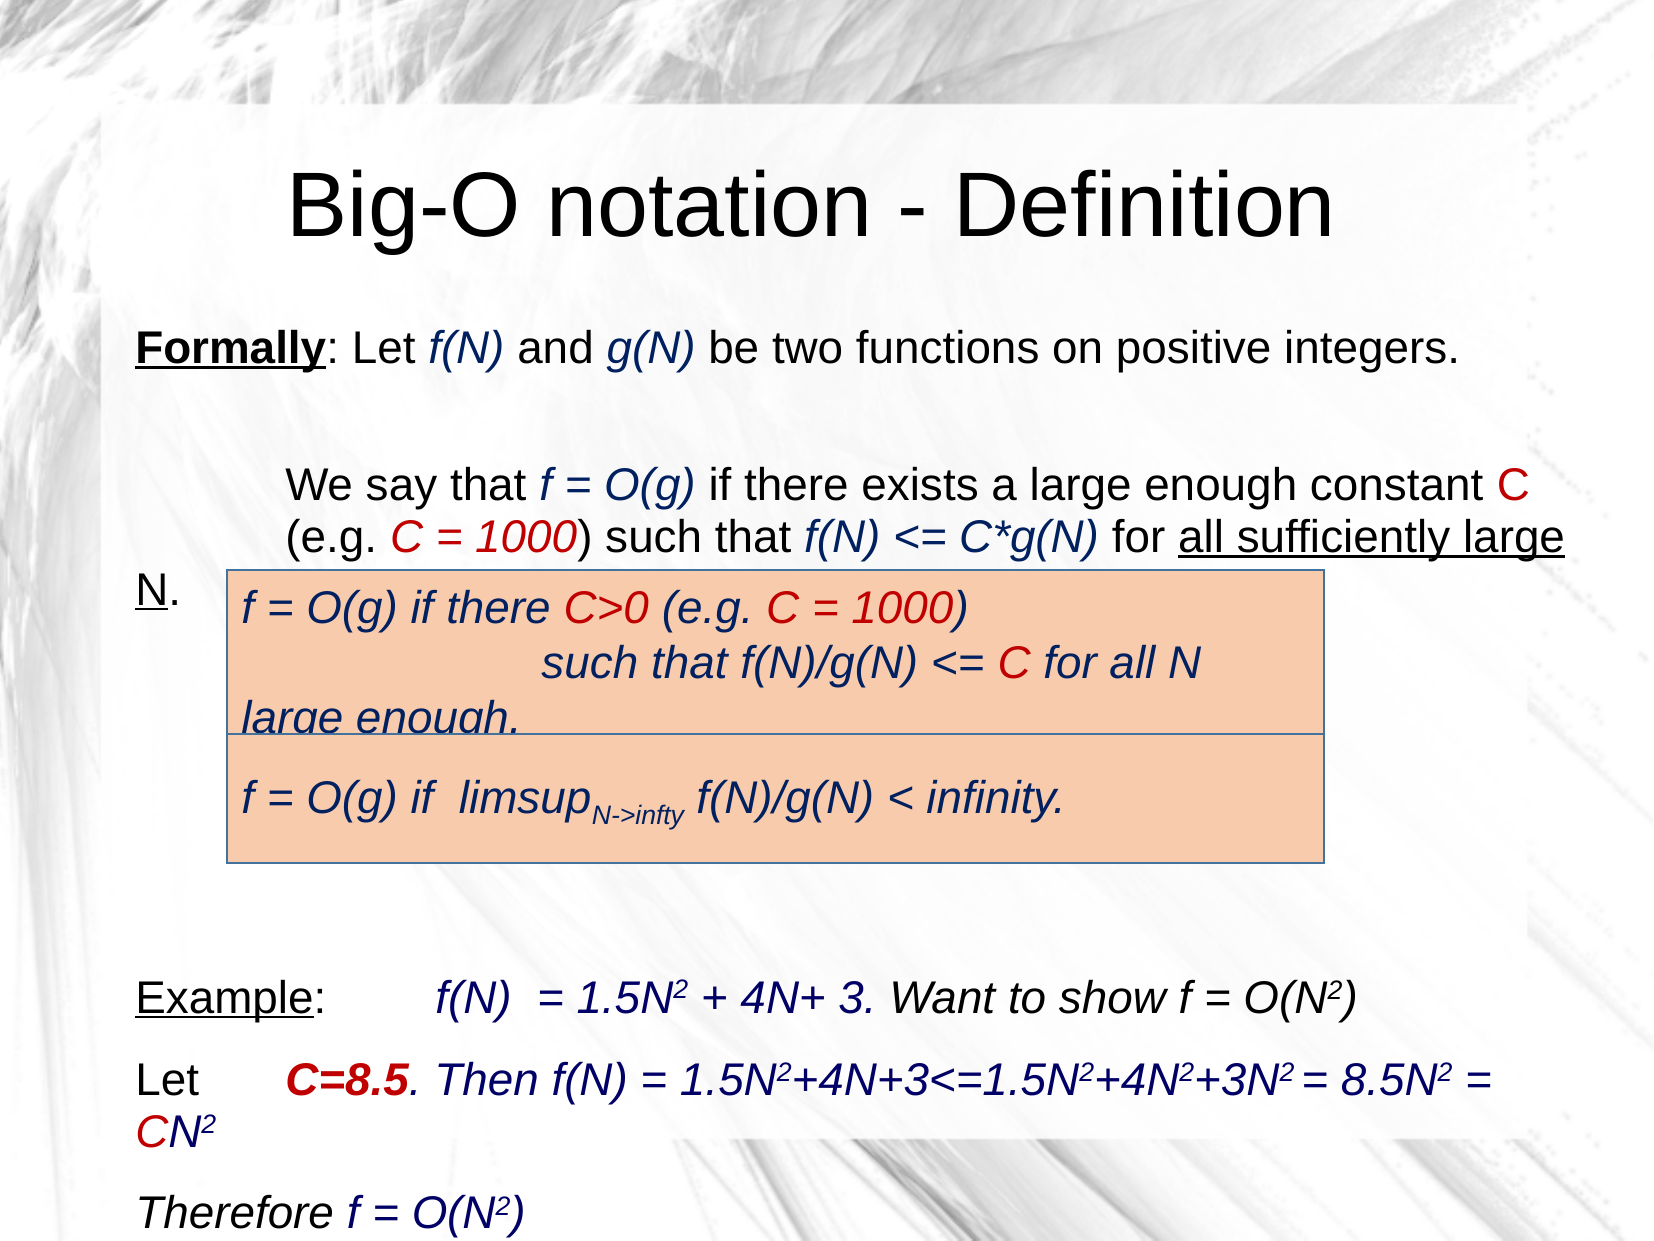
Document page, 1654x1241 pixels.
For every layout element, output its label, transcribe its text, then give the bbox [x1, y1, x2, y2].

text_box f = O(g) if limsupN->infty f(N)/g(N) < infinity. [226, 733, 1324, 864]
text_box f = O(g) if there C>0 (e.g. C = 1000) such that f(N)/g(N) <= C for all N large enough. [226, 570, 1324, 733]
list Formally: Let f(N) and g(N) be two functions on positive integers. We say that f = O(g) if there exists a large enough constant C (e.g. C = 1000) such that f(N) <= C*g(N) for all sufficiently large N. Example: f(N) = 1.5N2 + 4N+ 3. Want to show f = O(N2) Let C=8.5. Then f(N) = 1.5N2+4N+3<=1.5N2+4N2+3N2 = 8.5N2 = CN2 Therefore f = O(N2) [118, 319, 1571, 1109]
title Big-O notation - Definition [118, 112, 1506, 281]
picture [0, 0, 1654, 1241]
